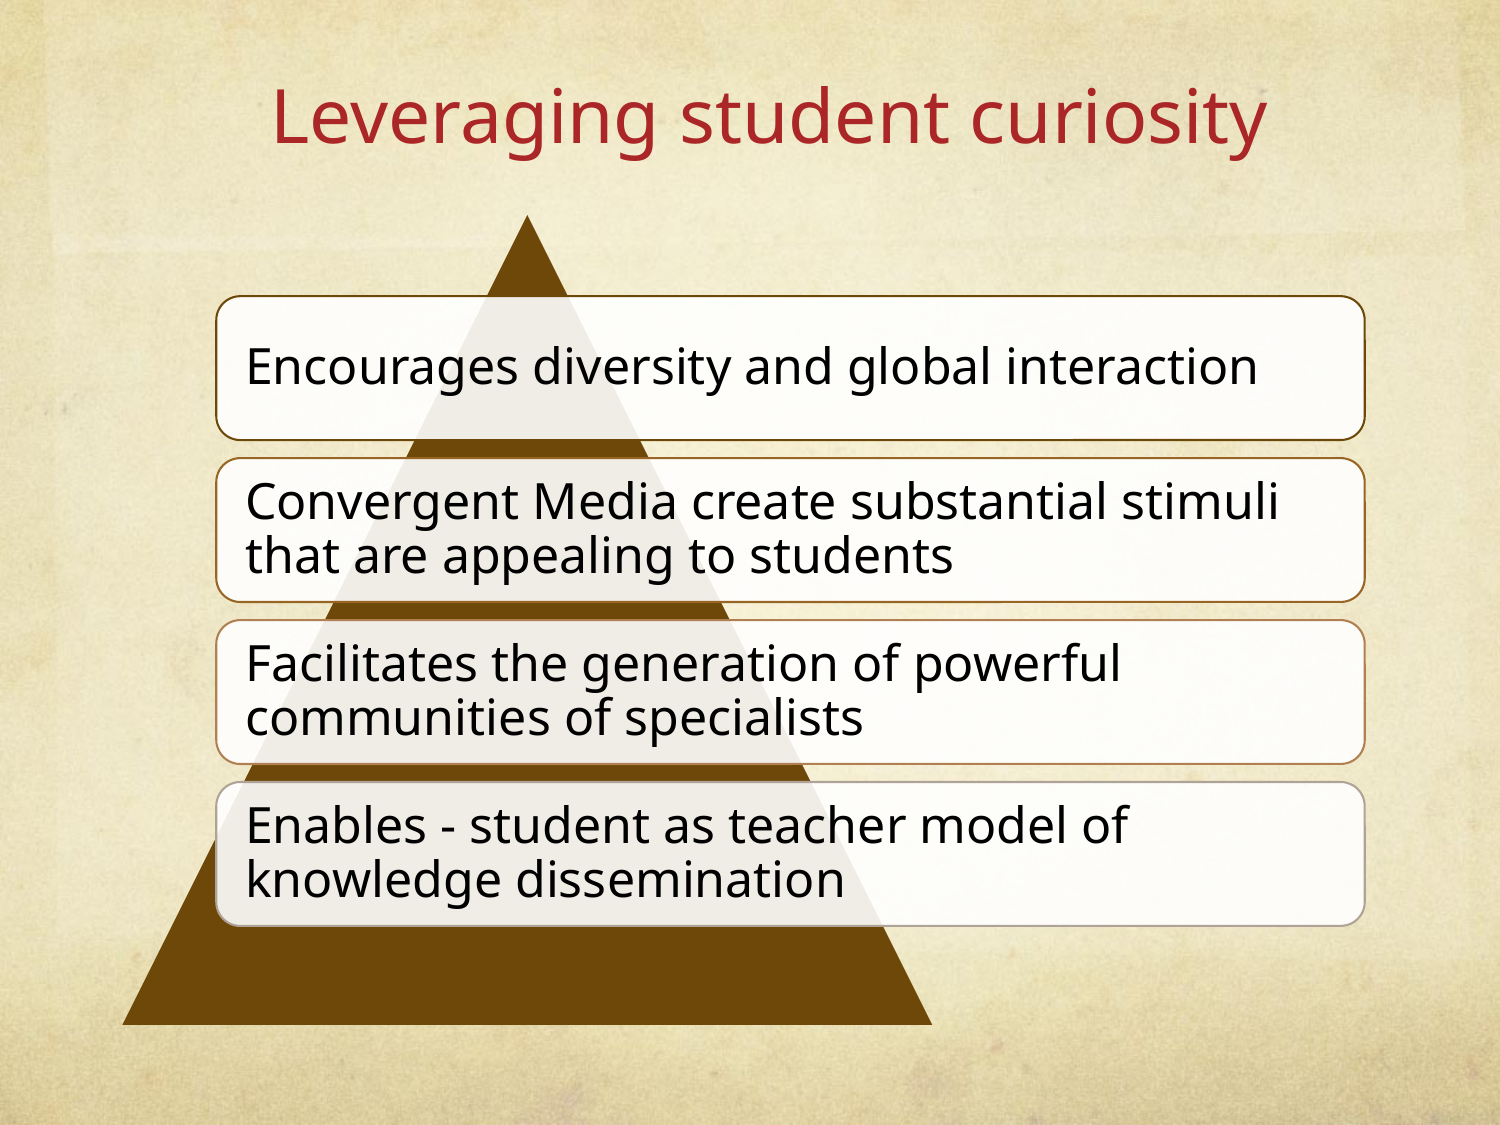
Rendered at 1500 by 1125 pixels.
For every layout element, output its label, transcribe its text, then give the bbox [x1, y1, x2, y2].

title Leveraging student curiosity [75, 52, 1463, 175]
picture [0, 0, 1500, 1125]
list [61, 214, 1426, 1026]
